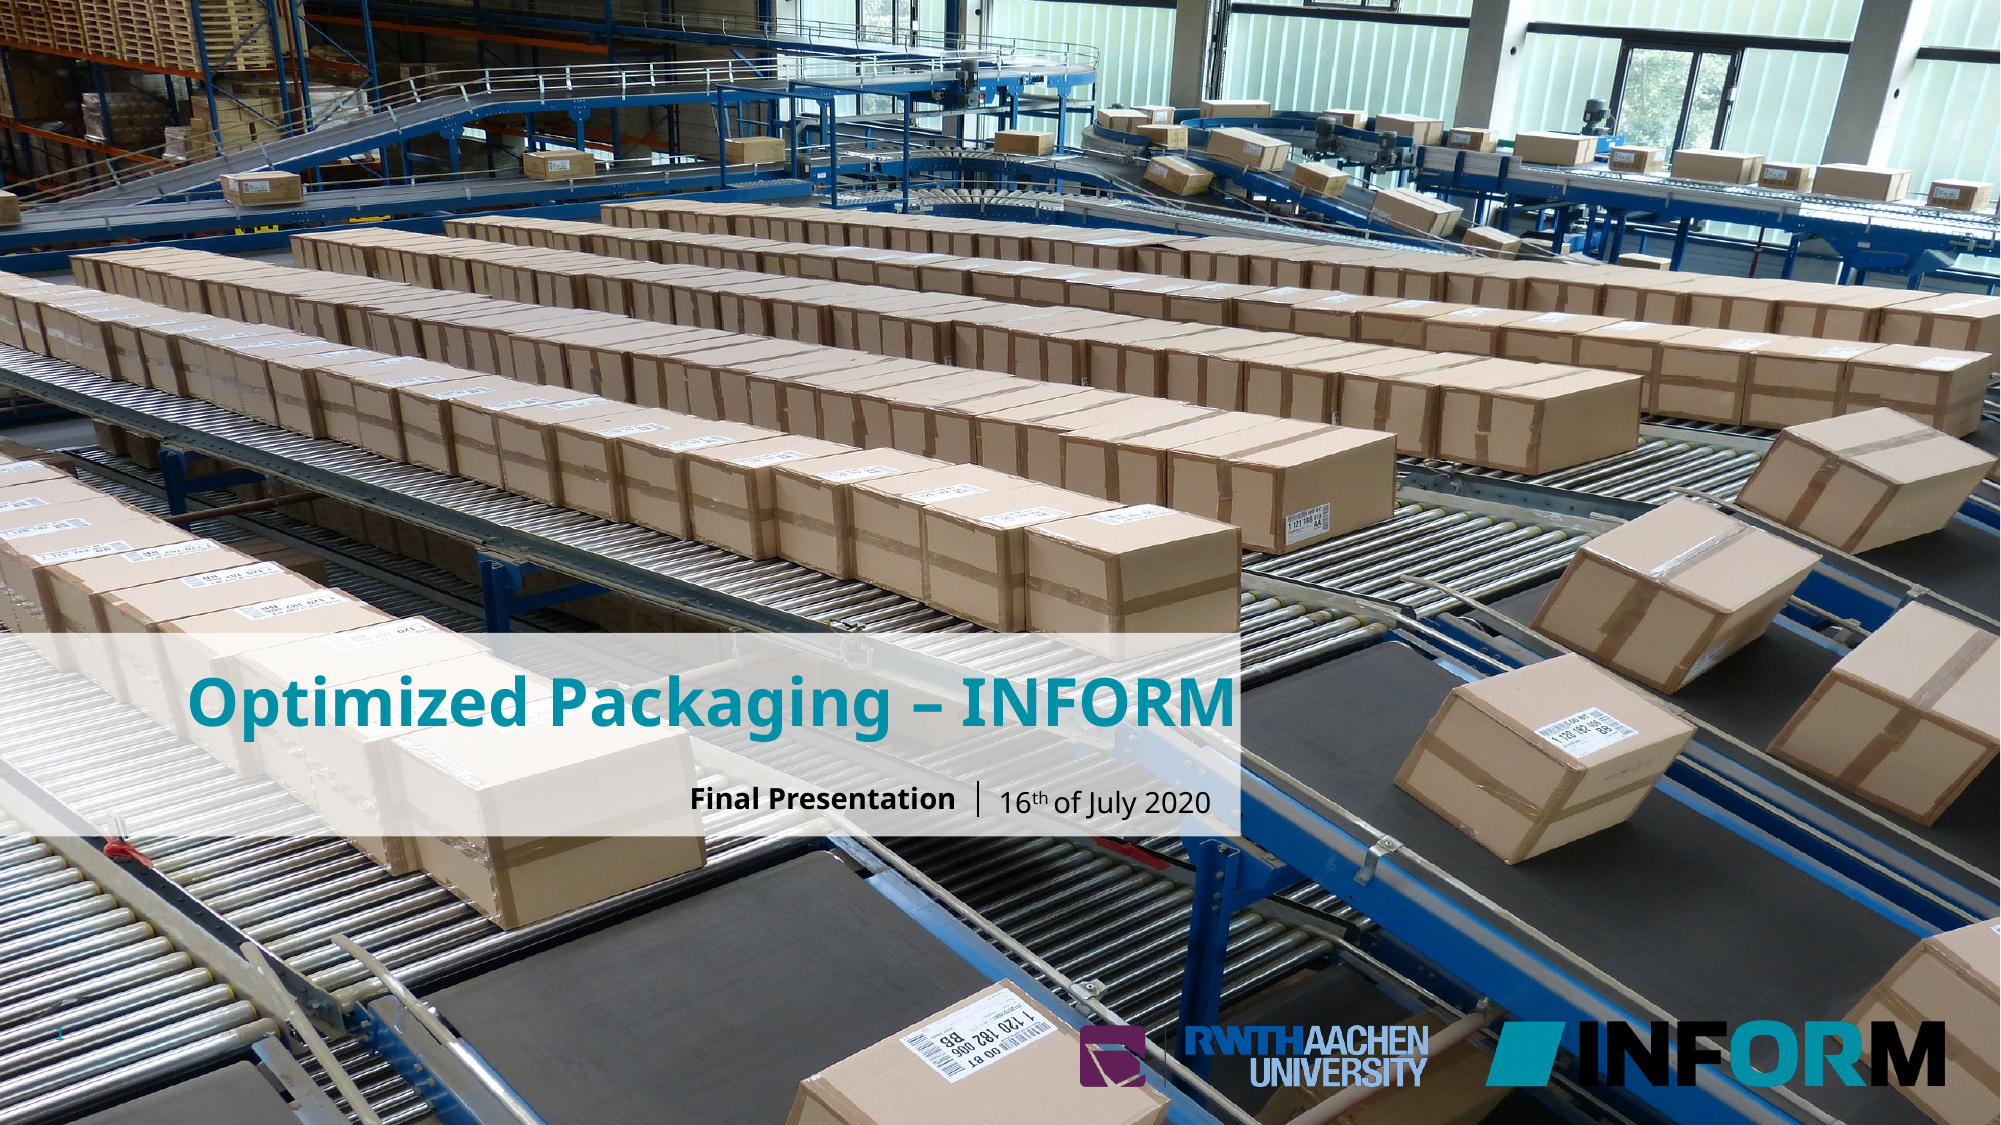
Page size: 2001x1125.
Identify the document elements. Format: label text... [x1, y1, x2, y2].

picture [0, 0, 2001, 1125]
text_box [0, 632, 1242, 837]
text_box Final Presentation [663, 776, 972, 824]
title Optimized Packaging – INFORM [171, 652, 1276, 743]
subtitle 16th of July 2020 [983, 777, 1243, 824]
